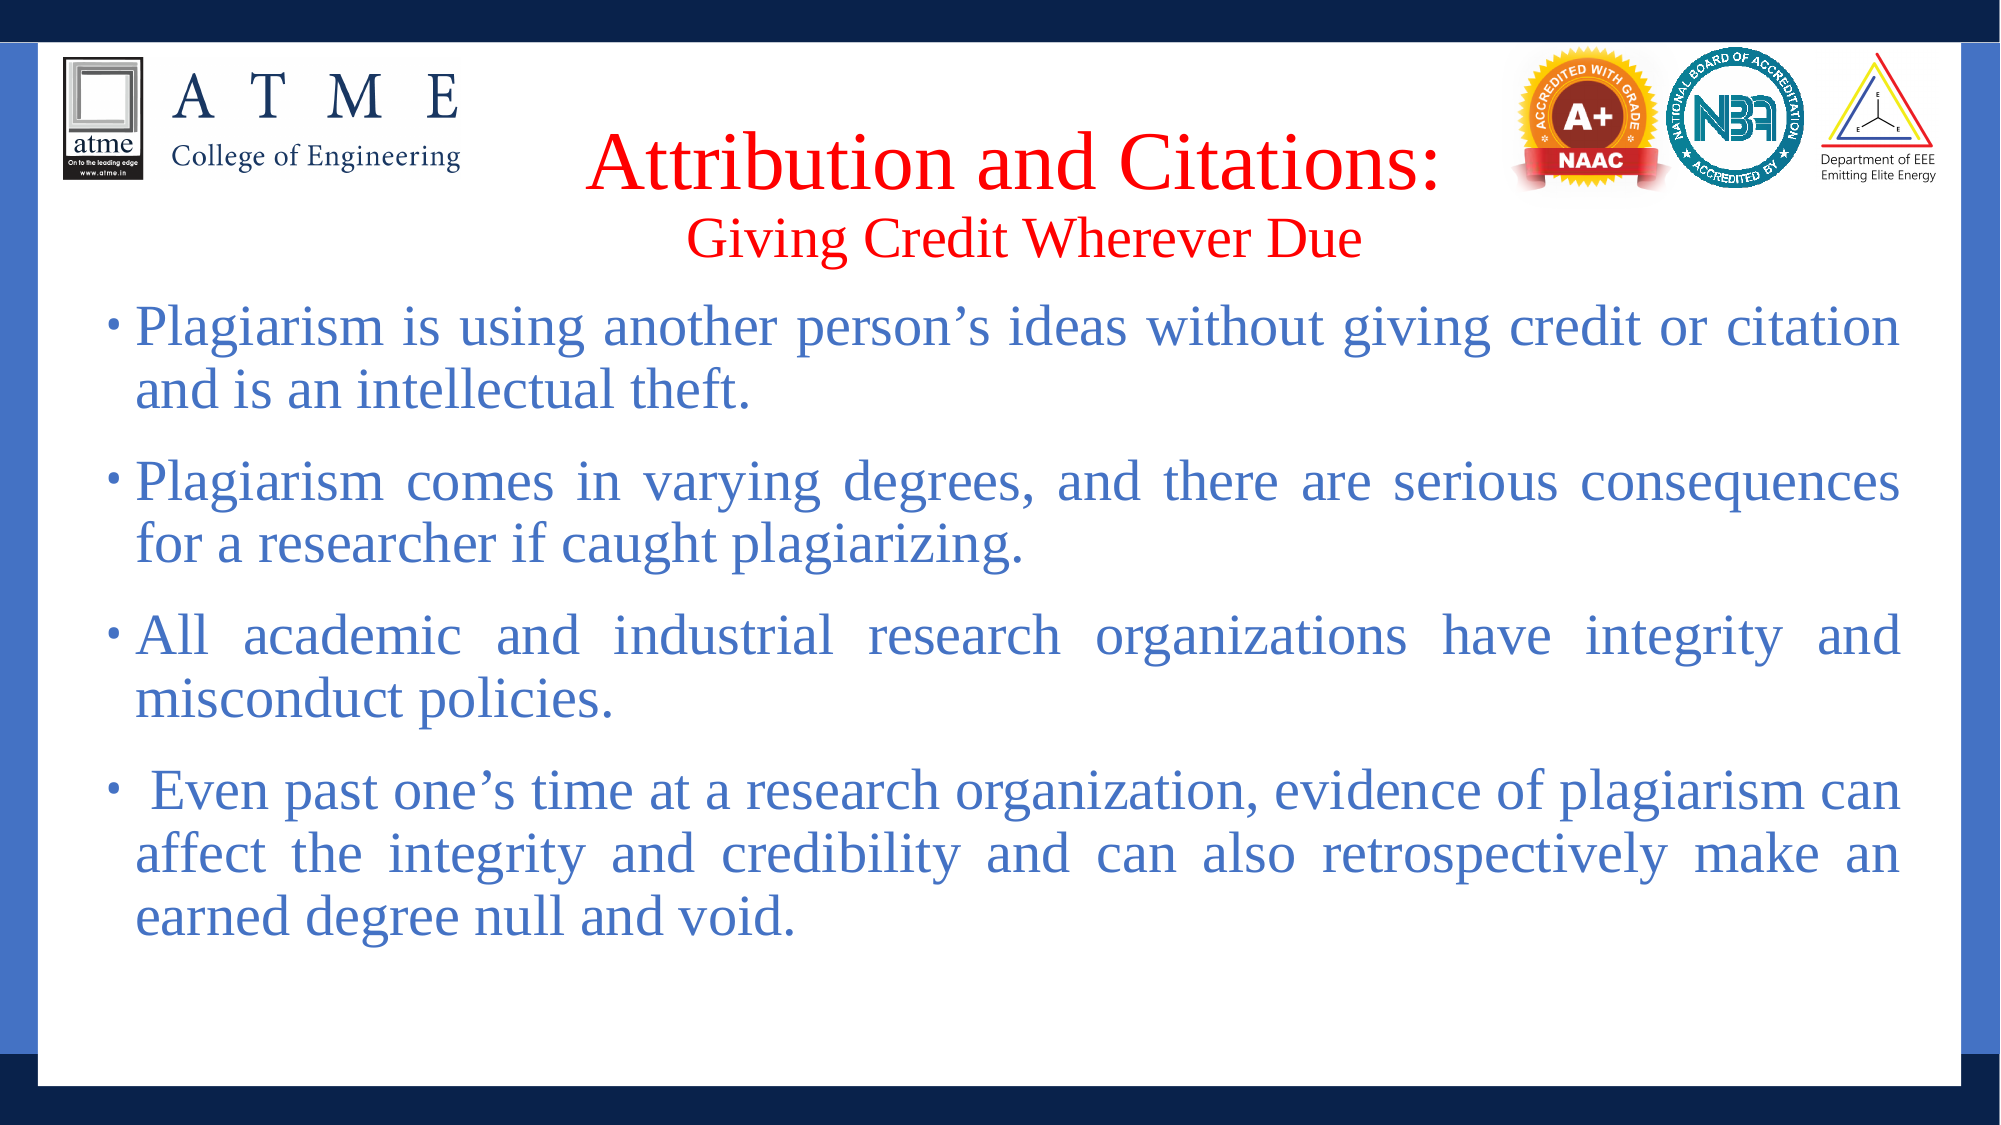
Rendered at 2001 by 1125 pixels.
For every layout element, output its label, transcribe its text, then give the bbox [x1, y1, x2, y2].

title Attribution and Citations: Giving Credit Wherever Due [350, 99, 1700, 287]
list Plagiarism is using another person’s ideas without giving credit or citation and is an intellectual theft. Plagiarism comes in varying degrees, and there are serious consequences for a researcher if caught plagiarizing. All academic and industrial research organizations have integrity and misconduct policies. Even past one’s time at a research organization, evidence of plagiarism can affect the integrity and credibility and can also retrospectively make an earned degree null and void. [82, 287, 1918, 1013]
picture [0, 0, 2000, 43]
picture [0, 1054, 2000, 1125]
picture [1531, 60, 1651, 99]
picture [1815, 49, 1939, 184]
picture [63, 57, 461, 180]
picture [1666, 47, 1804, 188]
